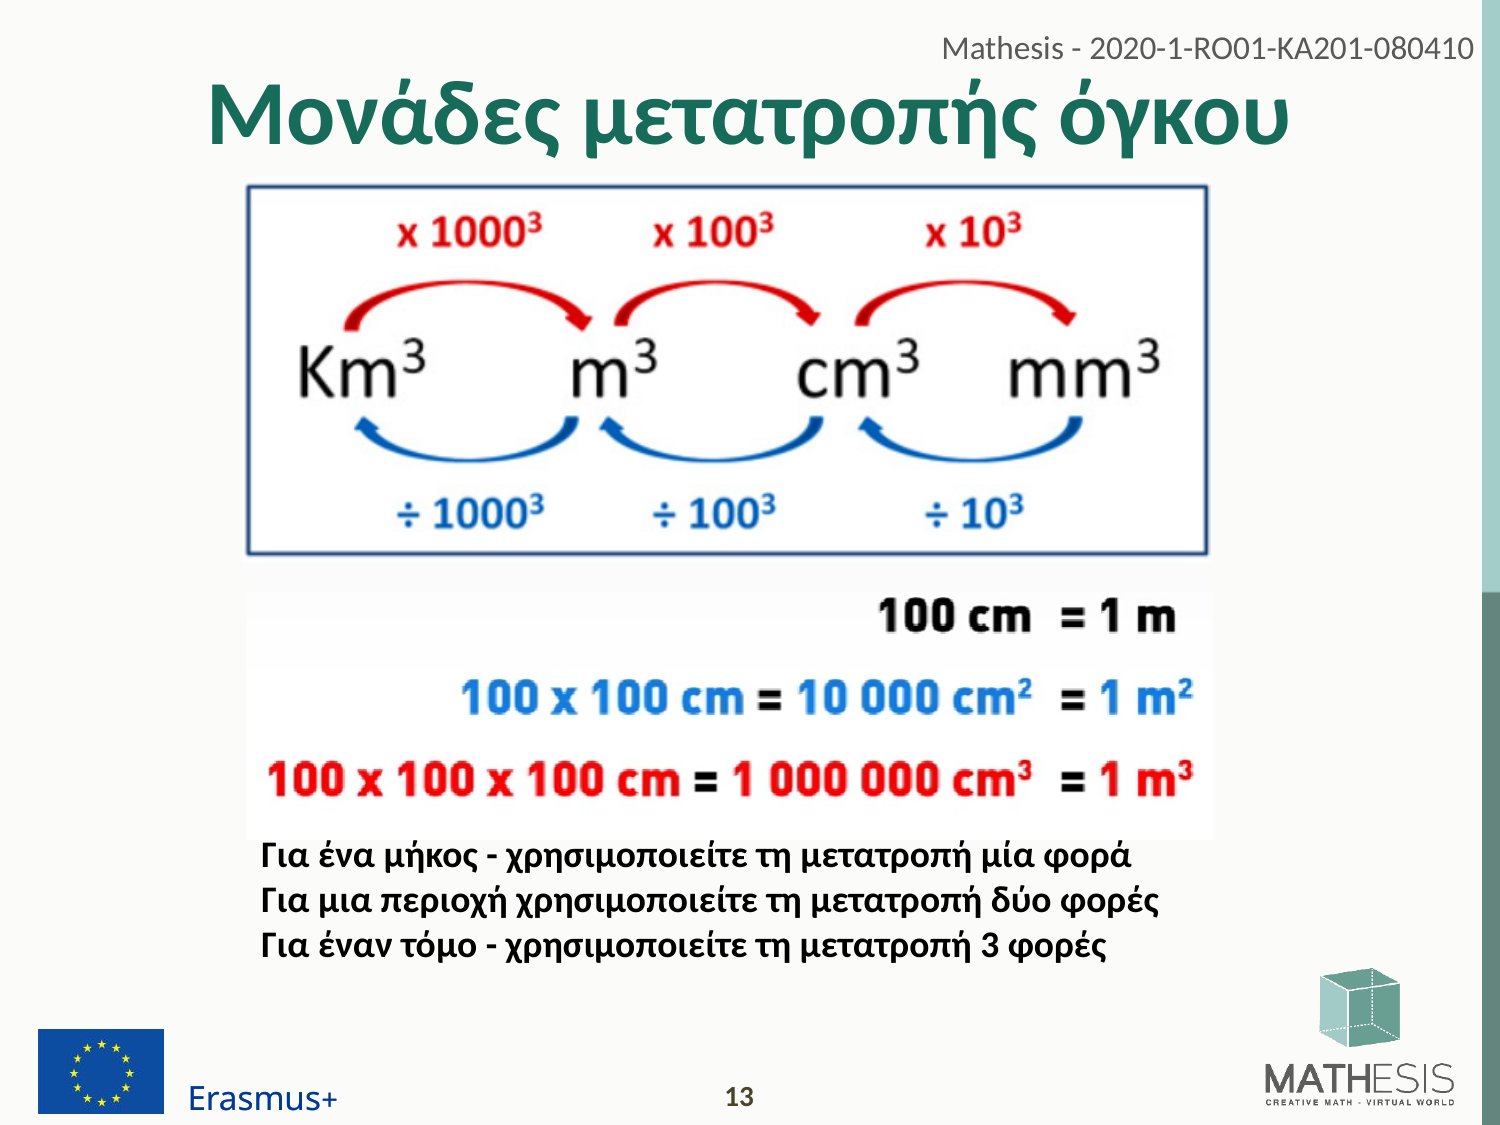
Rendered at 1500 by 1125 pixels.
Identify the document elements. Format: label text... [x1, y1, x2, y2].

picture [241, 177, 1212, 563]
title Μονάδες μετατροπής όγκου [75, 45, 1425, 233]
picture [245, 566, 1214, 840]
picture [38, 1029, 164, 1114]
text_box Για ένα μήκος - χρησιμοποιείτε τη μετατροπή μία φορά Για μια περιοχή χρησιμοποιείτε τη μετατροπή δύο φορές Για έναν τόμο - χρησιμοποιείτε τη μετατροπή 3 φορές [246, 822, 1230, 972]
